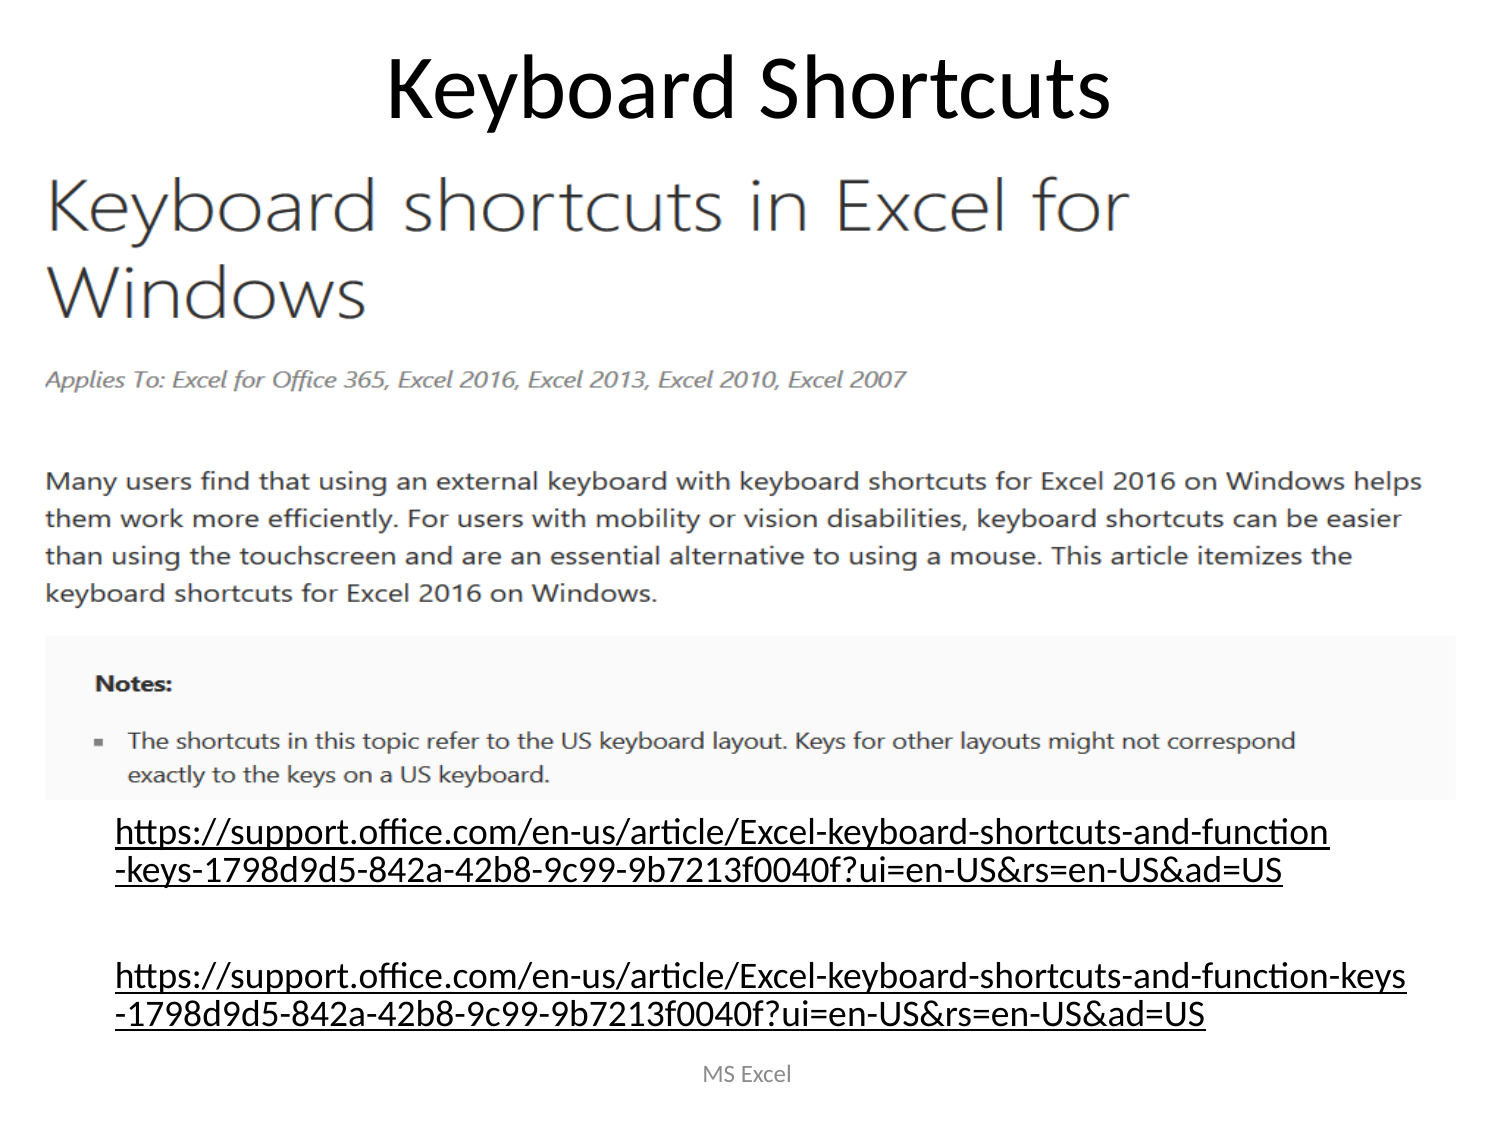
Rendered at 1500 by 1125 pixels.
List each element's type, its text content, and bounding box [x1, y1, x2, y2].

footer MS Excel [512, 1049, 988, 1103]
picture [37, 161, 1476, 801]
text_box https://support.office.com/en-us/article/Excel-keyboard-shortcuts-and-function-keys-1798d9d5-842a-42b8-9c99-9b7213f0040f?ui=en-US&rs=en-US&ad=US [99, 808, 1350, 905]
title Keyboard Shortcuts [75, 3, 1425, 159]
text_box https://support.office.com/en-us/article/Excel-keyboard-shortcuts-and-function-keys-1798d9d5-842a-42b8-9c99-9b7213f0040f?ui=en-US&rs=en-US&ad=US [99, 943, 1425, 1049]
